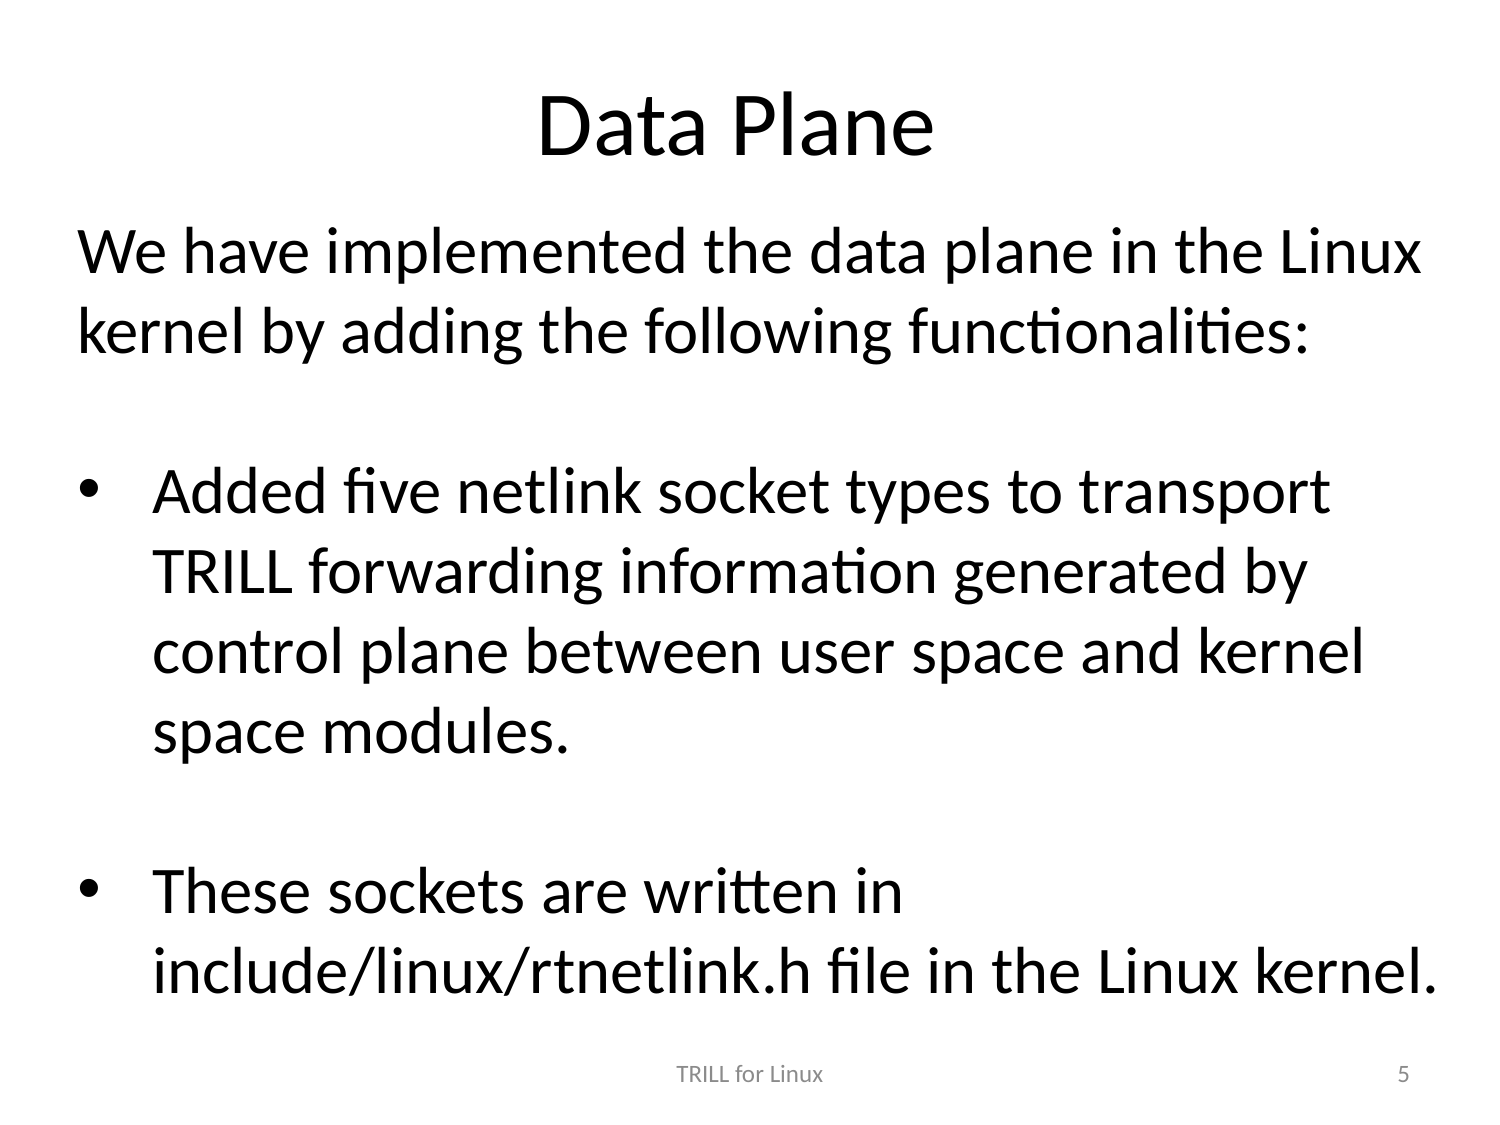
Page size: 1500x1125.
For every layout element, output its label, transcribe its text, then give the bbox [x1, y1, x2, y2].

title Data Plane [62, 24, 1412, 213]
footer TRILL for Linux [512, 1042, 988, 1103]
text_box We have implemented the data plane in the Linux kernel by adding the following functionalities: Added five netlink socket types to transport TRILL forwarding information generated by control plane between user space and kernel space modules. These sockets are written in include/linux/rtnetlink.h file in the Linux kernel. [62, 199, 1463, 1015]
slide_number 5 [1074, 1042, 1425, 1103]
